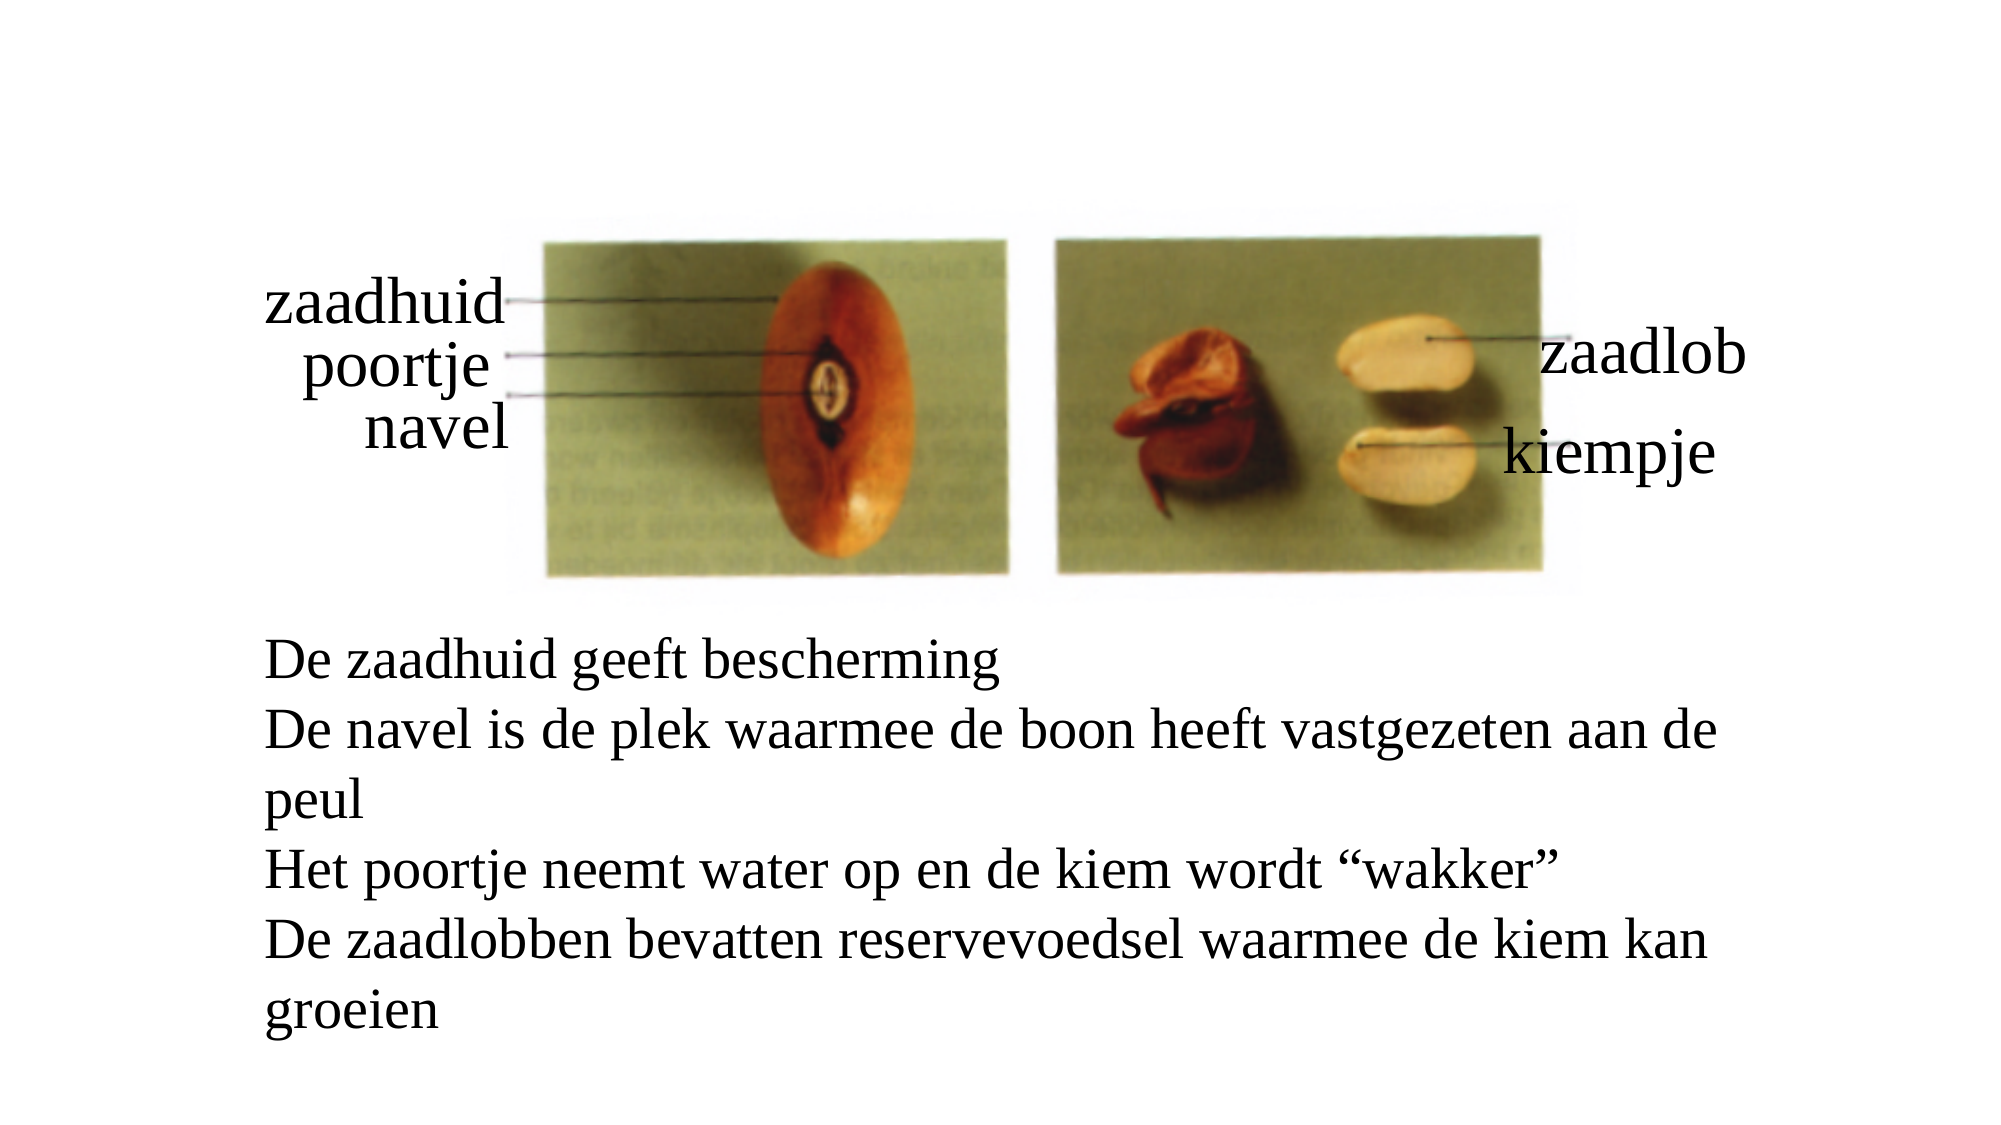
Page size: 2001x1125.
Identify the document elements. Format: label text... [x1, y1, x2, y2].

text_box De zaadhuid geeft bescherming De navel is de plek waarmee de boon heeft vastgezeten aan de peul Het poortje neemt water op en de kiem wordt “wakker” De zaadlobben bevatten reservevoedsel waarmee de kiem kan groeien [249, 612, 1788, 1048]
text_box zaadlob [1586, 299, 2000, 395]
text_box poortje [287, 312, 499, 408]
text_box navel [350, 374, 499, 470]
text_box zaadhuid [249, 249, 499, 345]
picture [499, 199, 1586, 616]
text_box kiempje [1586, 399, 1750, 495]
